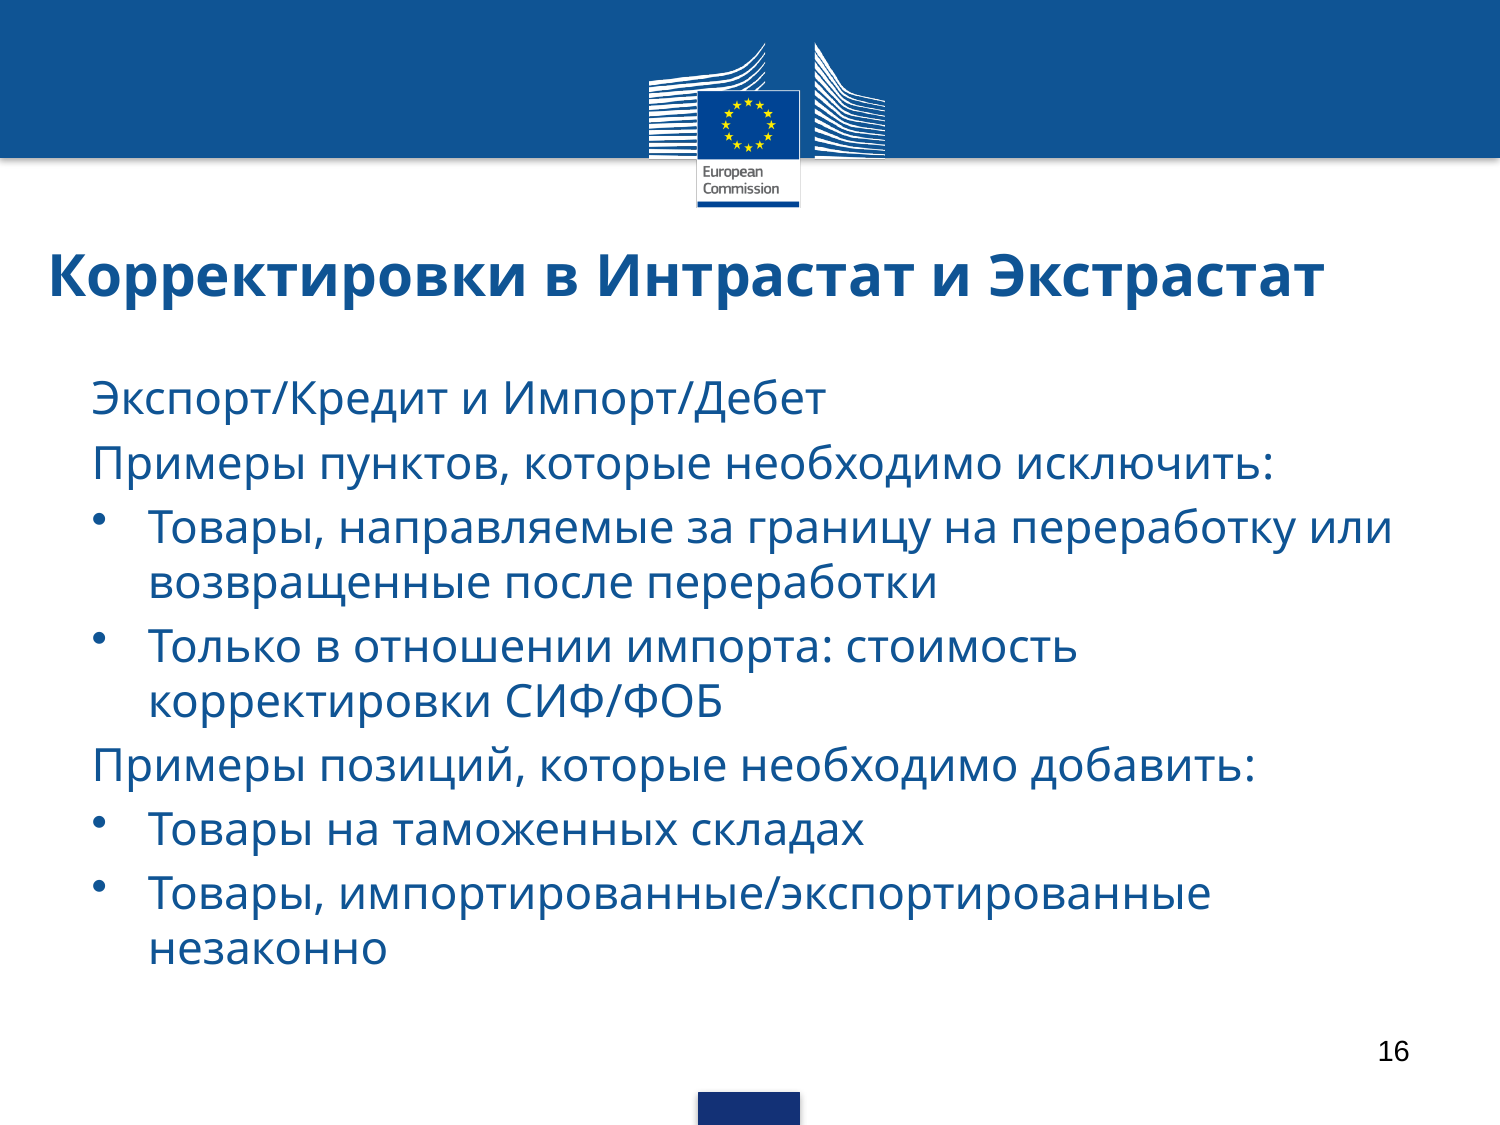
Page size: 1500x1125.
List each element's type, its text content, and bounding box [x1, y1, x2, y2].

slide_number 16 [1074, 1024, 1425, 1103]
picture [649, 42, 885, 196]
title Корректировки в Интрастат и Экстрастат [0, 196, 1500, 350]
list Экспорт/Кредит и Импорт/Дебет Примеры пунктов, которые необходимо исключить: Товары, направляемые за границу на переработку или возвращенные после переработки Только в отношении импорта: стоимость корректировки СИФ/ФОБ Примеры позиций, которые необходимо добавить: Товары на таможенных складах Товары, импортированные/экспортированные незаконно [76, 361, 1436, 941]
